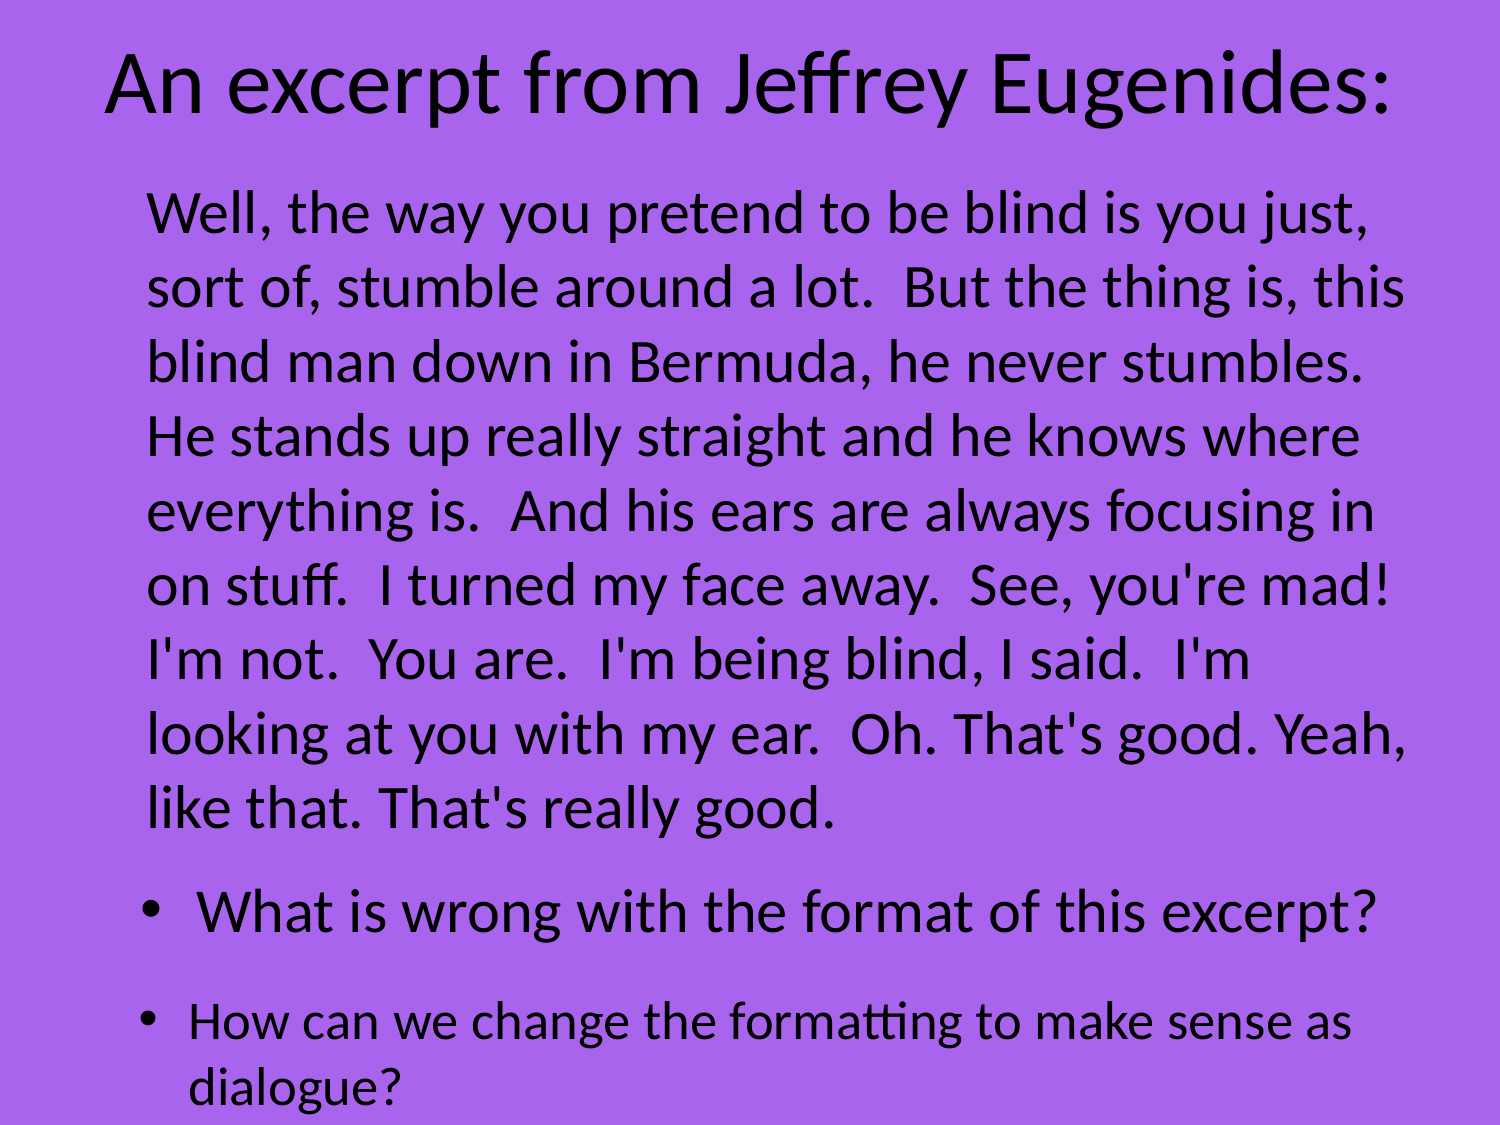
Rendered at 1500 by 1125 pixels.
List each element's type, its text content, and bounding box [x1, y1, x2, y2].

text_box What is wrong with the format of this excerpt? [124, 862, 1475, 1011]
text_box How can we change the formatting to make sense as dialogue? [123, 977, 1474, 1125]
list Well, the way you pretend to be blind is you just, sort of, stumble around a lot. But the thing is, this blind man down in Bermuda, he never stumbles. He stands up really straight and he knows where everything is. And his ears are always focusing in on stuff. I turned my face away. See, you're mad! I'm not. You are. I'm being blind, I said. I'm looking at you with my ear. Oh. That's good. Yeah, like that. That's really good. [75, 163, 1425, 907]
title An excerpt from Jeffrey Eugenides: [75, 2, 1425, 153]
